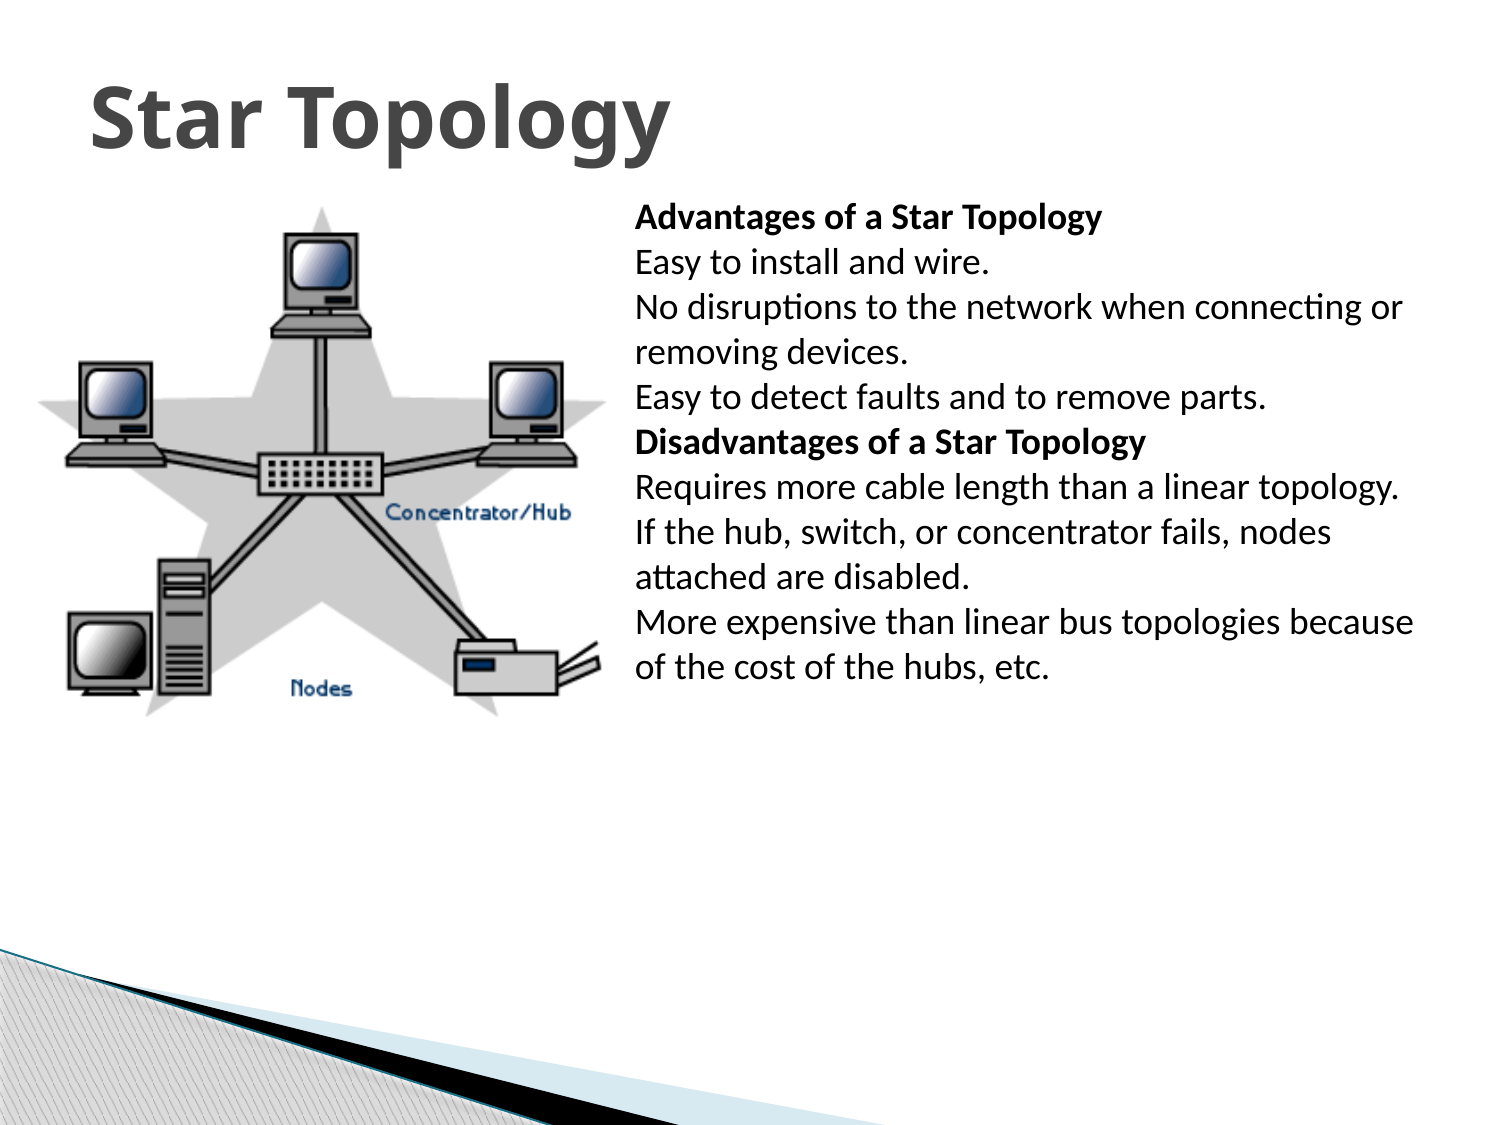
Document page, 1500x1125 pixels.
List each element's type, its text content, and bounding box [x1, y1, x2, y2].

text_box Advantages of a Star Topology Easy to install and wire. No disruptions to the network when connecting or removing devices. Easy to detect faults and to remove parts. Disadvantages of a Star Topology Requires more cable length than a linear topology. If the hub, switch, or concentrator fails, nodes attached are disabled. More expensive than linear bus topologies because of the cost of the hubs, etc. [620, 184, 1459, 695]
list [29, 196, 621, 729]
title Star Topology [75, 45, 1425, 185]
